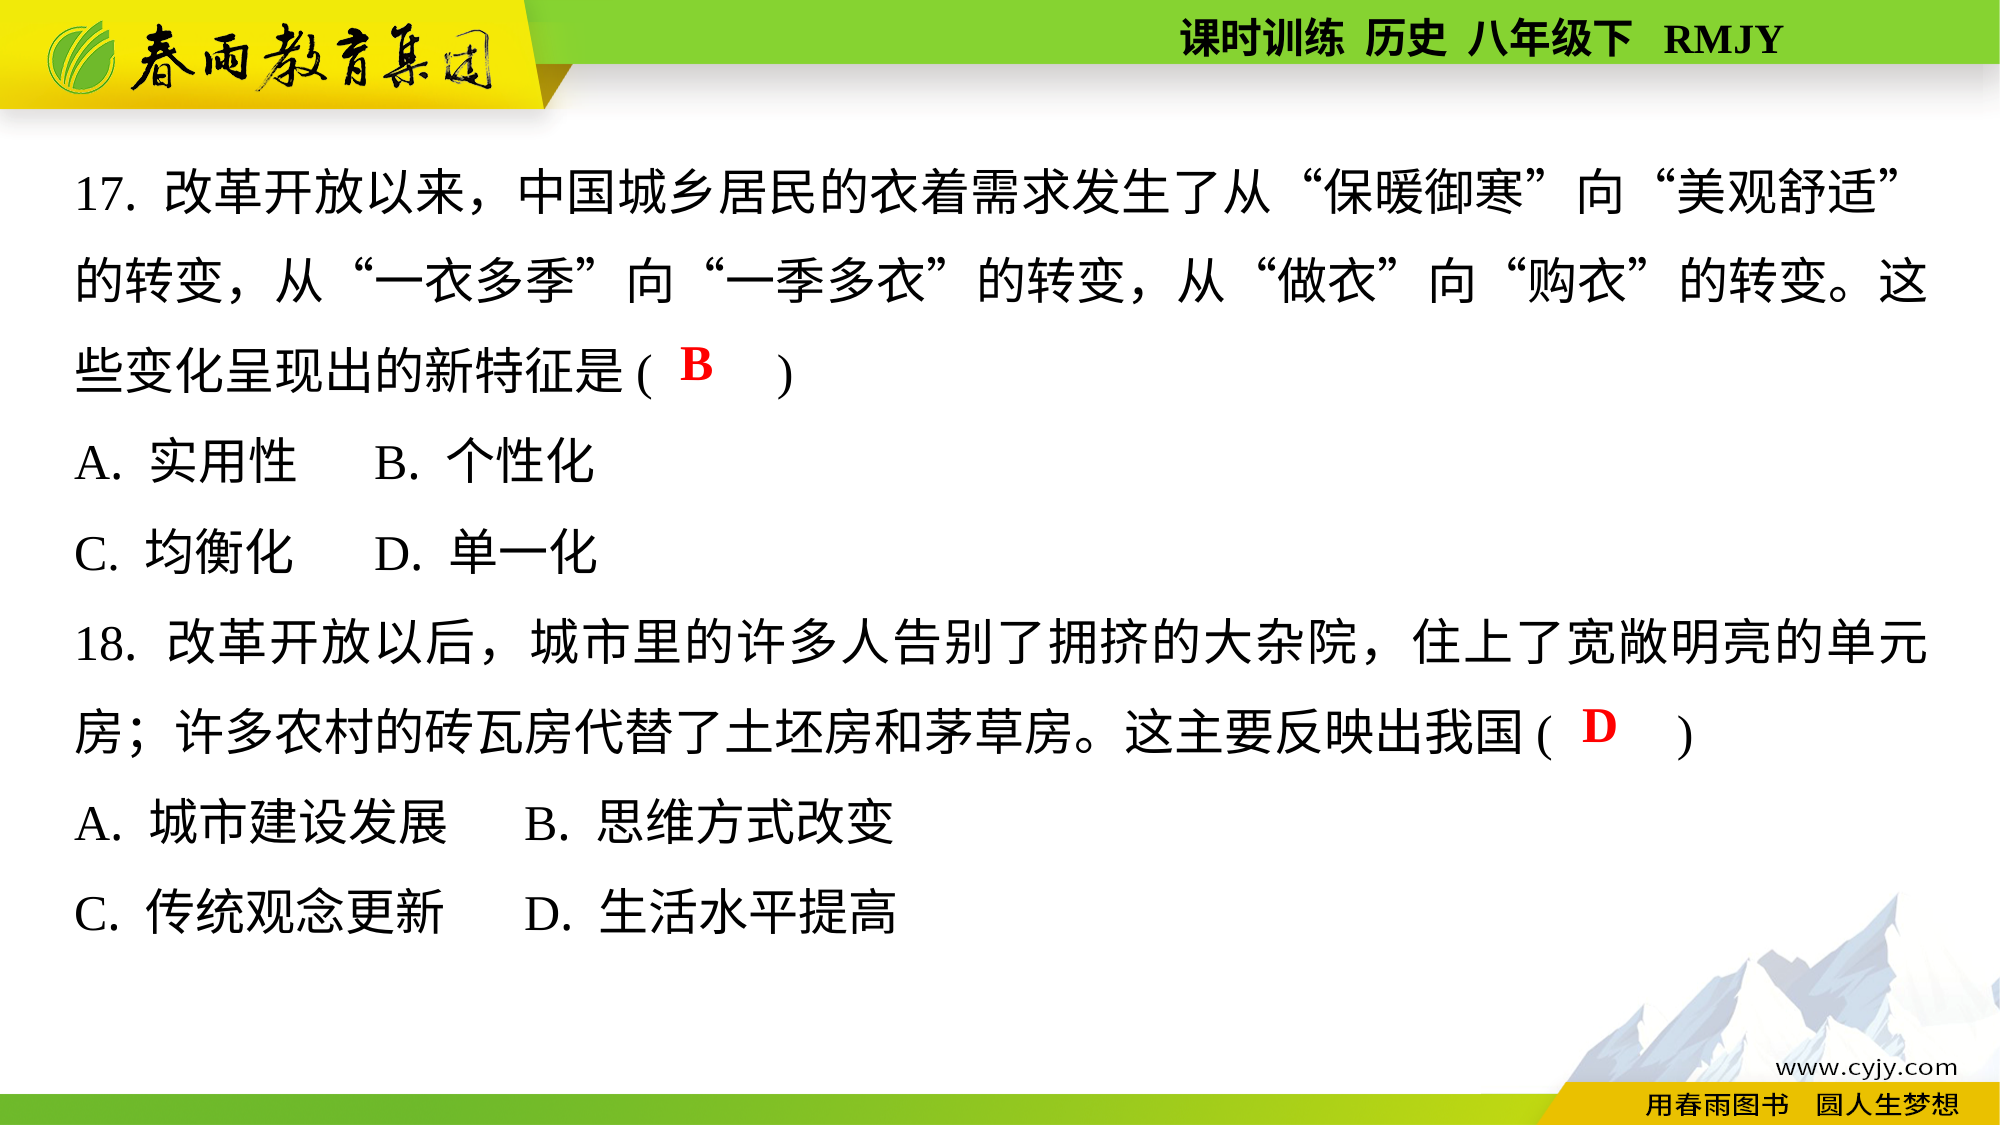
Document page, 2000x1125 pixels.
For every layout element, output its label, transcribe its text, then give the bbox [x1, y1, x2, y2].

list 17. 改革开放以来，中国城乡居民的衣着需求发生了从“保暖御寒”向“美观舒适”的转变，从“一衣多季”向“一季多衣”的转变，从“做衣”向“购衣”的转变。这些变化呈现出的新特征是( ) A. 实用性 B. 个性化 C. 均衡化 D. 单一化 18. 改革开放以后，城市里的许多人告别了拥挤的大杂院，住上了宽敞明亮的单元房；许多农村的砖瓦房代替了土坯房和茅草房。这主要反映出我国( ) A. 城市建设发展 B. 思维方式改变 C. 传统观念更新 D. 生活水平提高 [59, 122, 1944, 944]
text_box B [665, 323, 729, 399]
text_box D [1567, 684, 1634, 760]
picture [0, 0, 2000, 1125]
